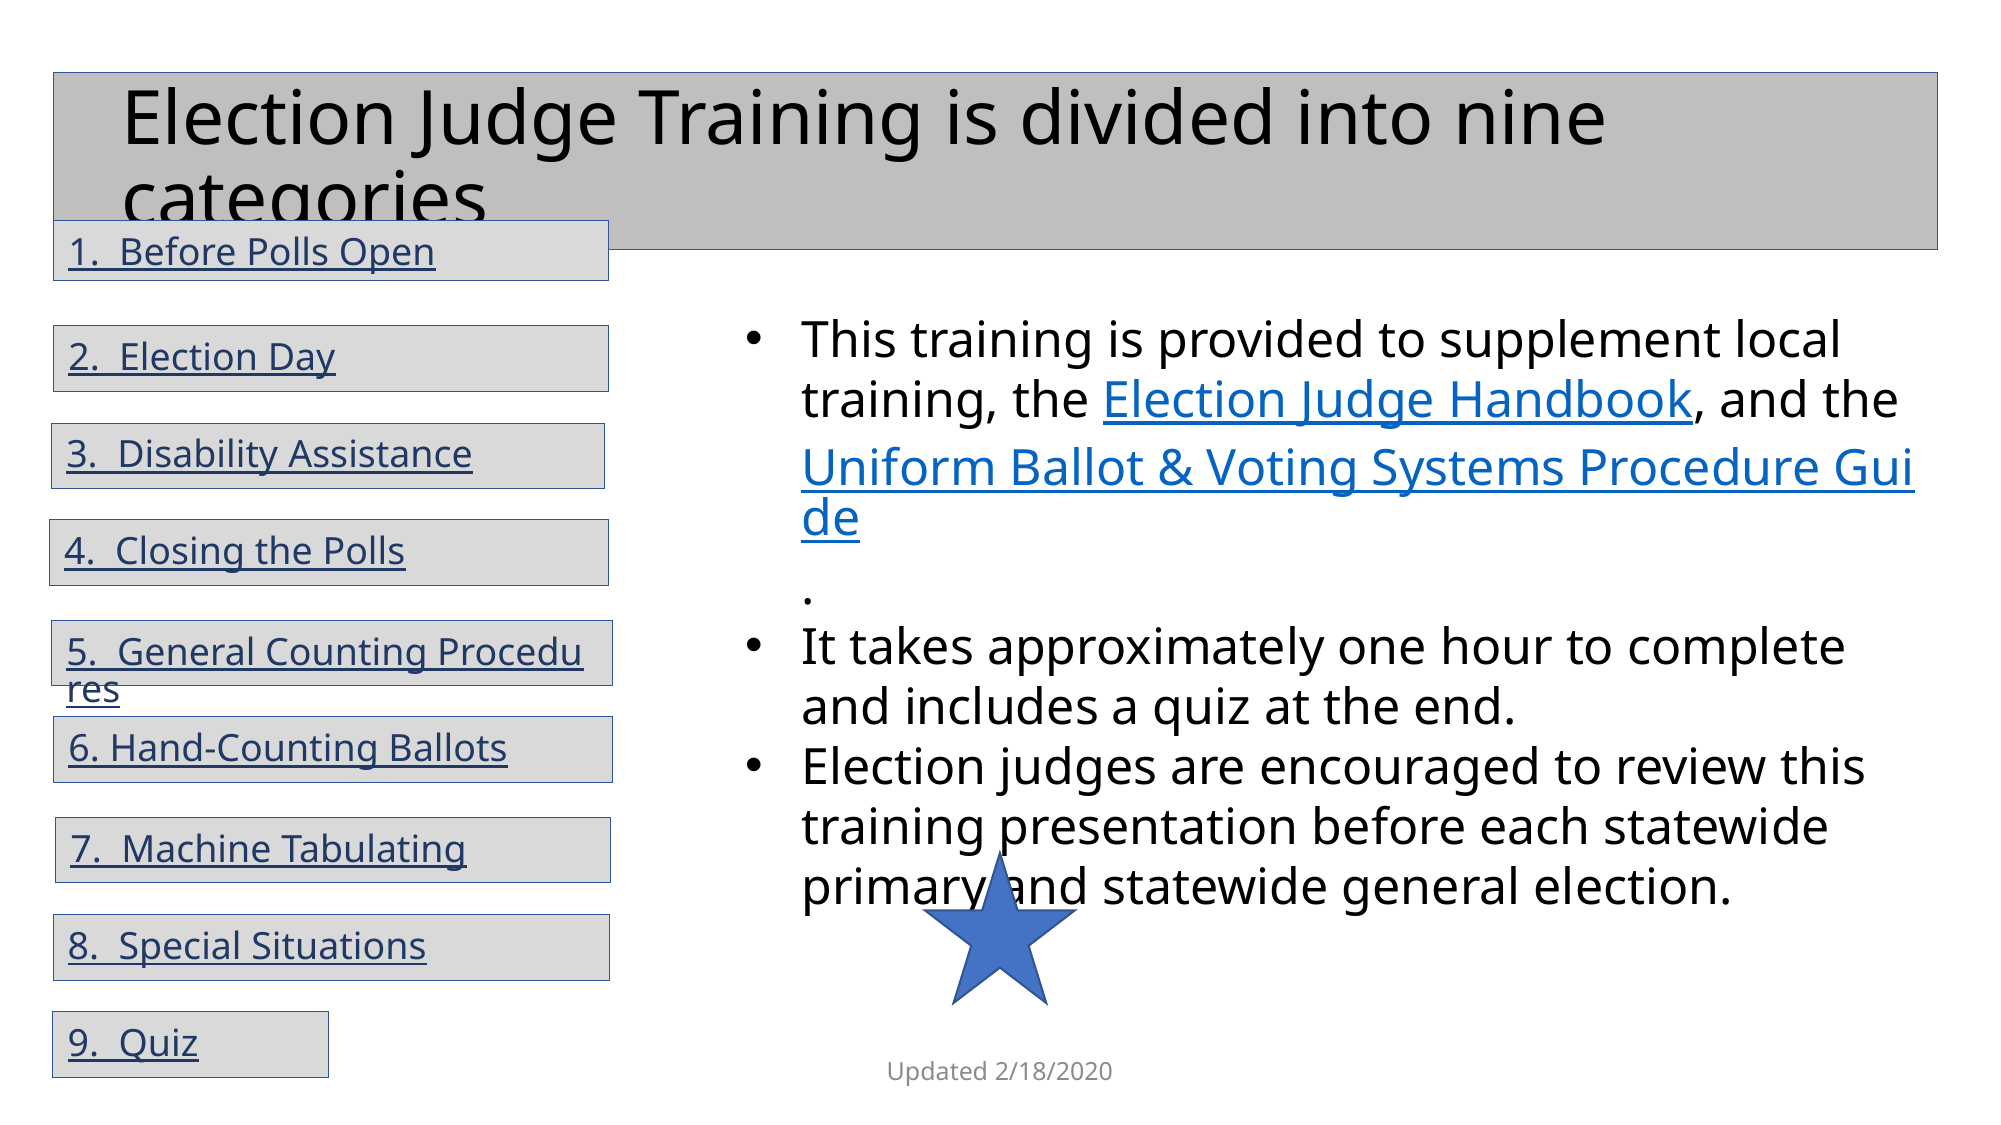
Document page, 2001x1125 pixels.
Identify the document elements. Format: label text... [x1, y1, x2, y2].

text_box 1. Before Polls Open [53, 220, 609, 281]
text_box 4. Closing the Polls [49, 519, 609, 586]
footer Updated 2/18/2020 [662, 1042, 1338, 1103]
text_box Election Judge Training is divided into nine categories [53, 72, 1938, 250]
text_box 9. Quiz [52, 1011, 329, 1078]
text_box This training is provided to supplement local training, the Election Judge Handbook, and the Uniform Ballot & Voting Systems Procedure Guide. It takes approximately one hour to complete and includes a quiz at the end. Election judges are encouraged to review this training presentation before each statewide primary and statewide general election. [655, 300, 1951, 872]
text_box 6. Hand-Counting Ballots [53, 716, 613, 783]
text_box 3. Disability Assistance [51, 423, 605, 489]
text_box 5. General Counting Procedures [51, 620, 613, 686]
text_box 7. Machine Tabulating [55, 817, 611, 883]
text_box [921, 849, 1078, 1006]
text_box 2. Election Day [53, 325, 609, 392]
text_box 8. Special Situations [53, 914, 610, 981]
